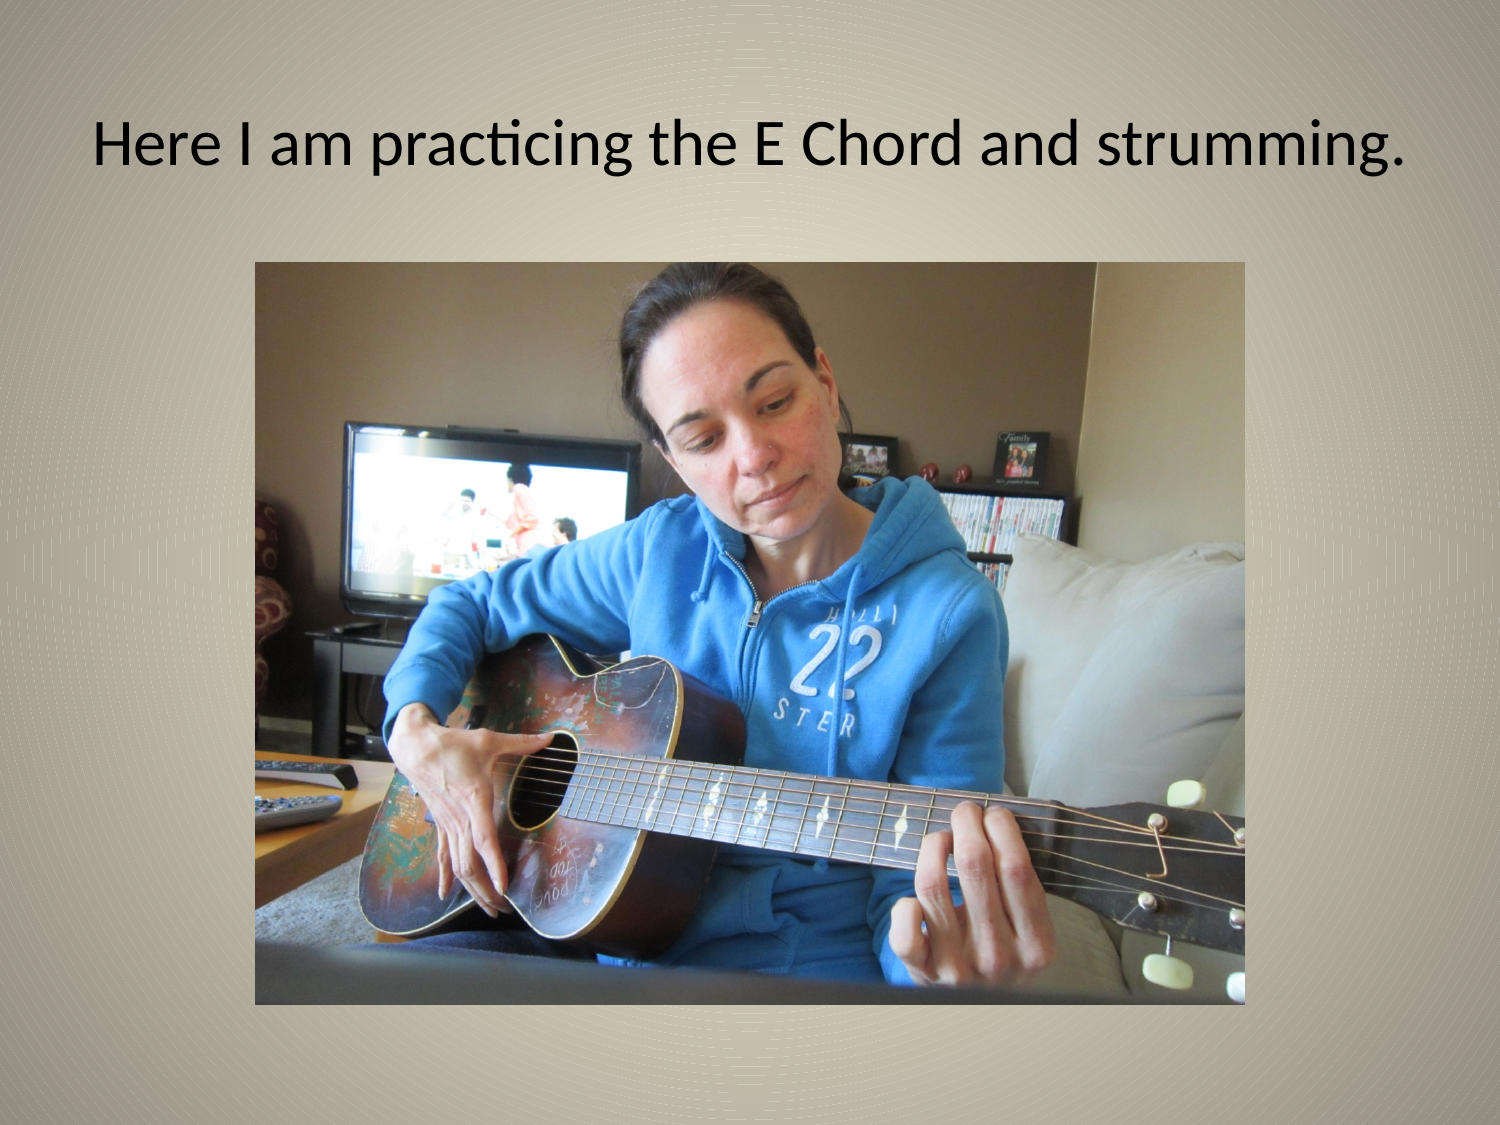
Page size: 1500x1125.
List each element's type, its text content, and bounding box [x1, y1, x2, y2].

title Here I am practicing the E Chord and strumming. [75, 45, 1425, 233]
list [254, 262, 1246, 1006]
